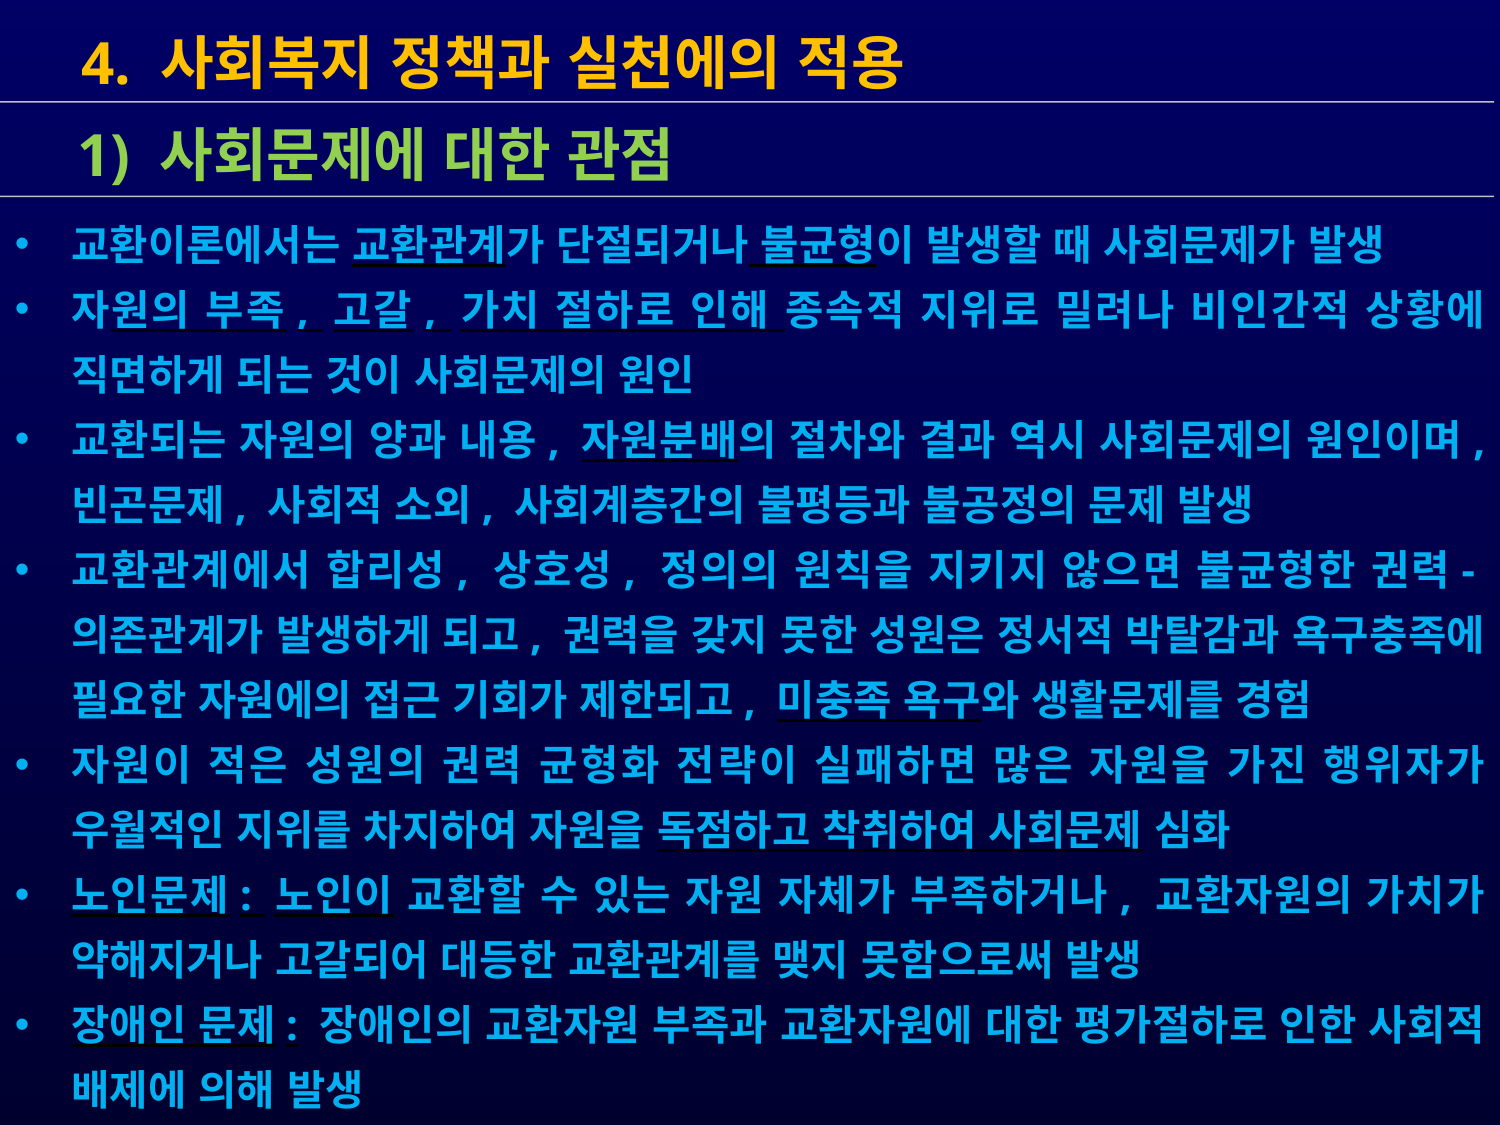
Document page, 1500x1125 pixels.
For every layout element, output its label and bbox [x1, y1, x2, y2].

text_box [0, 18, 1500, 1122]
